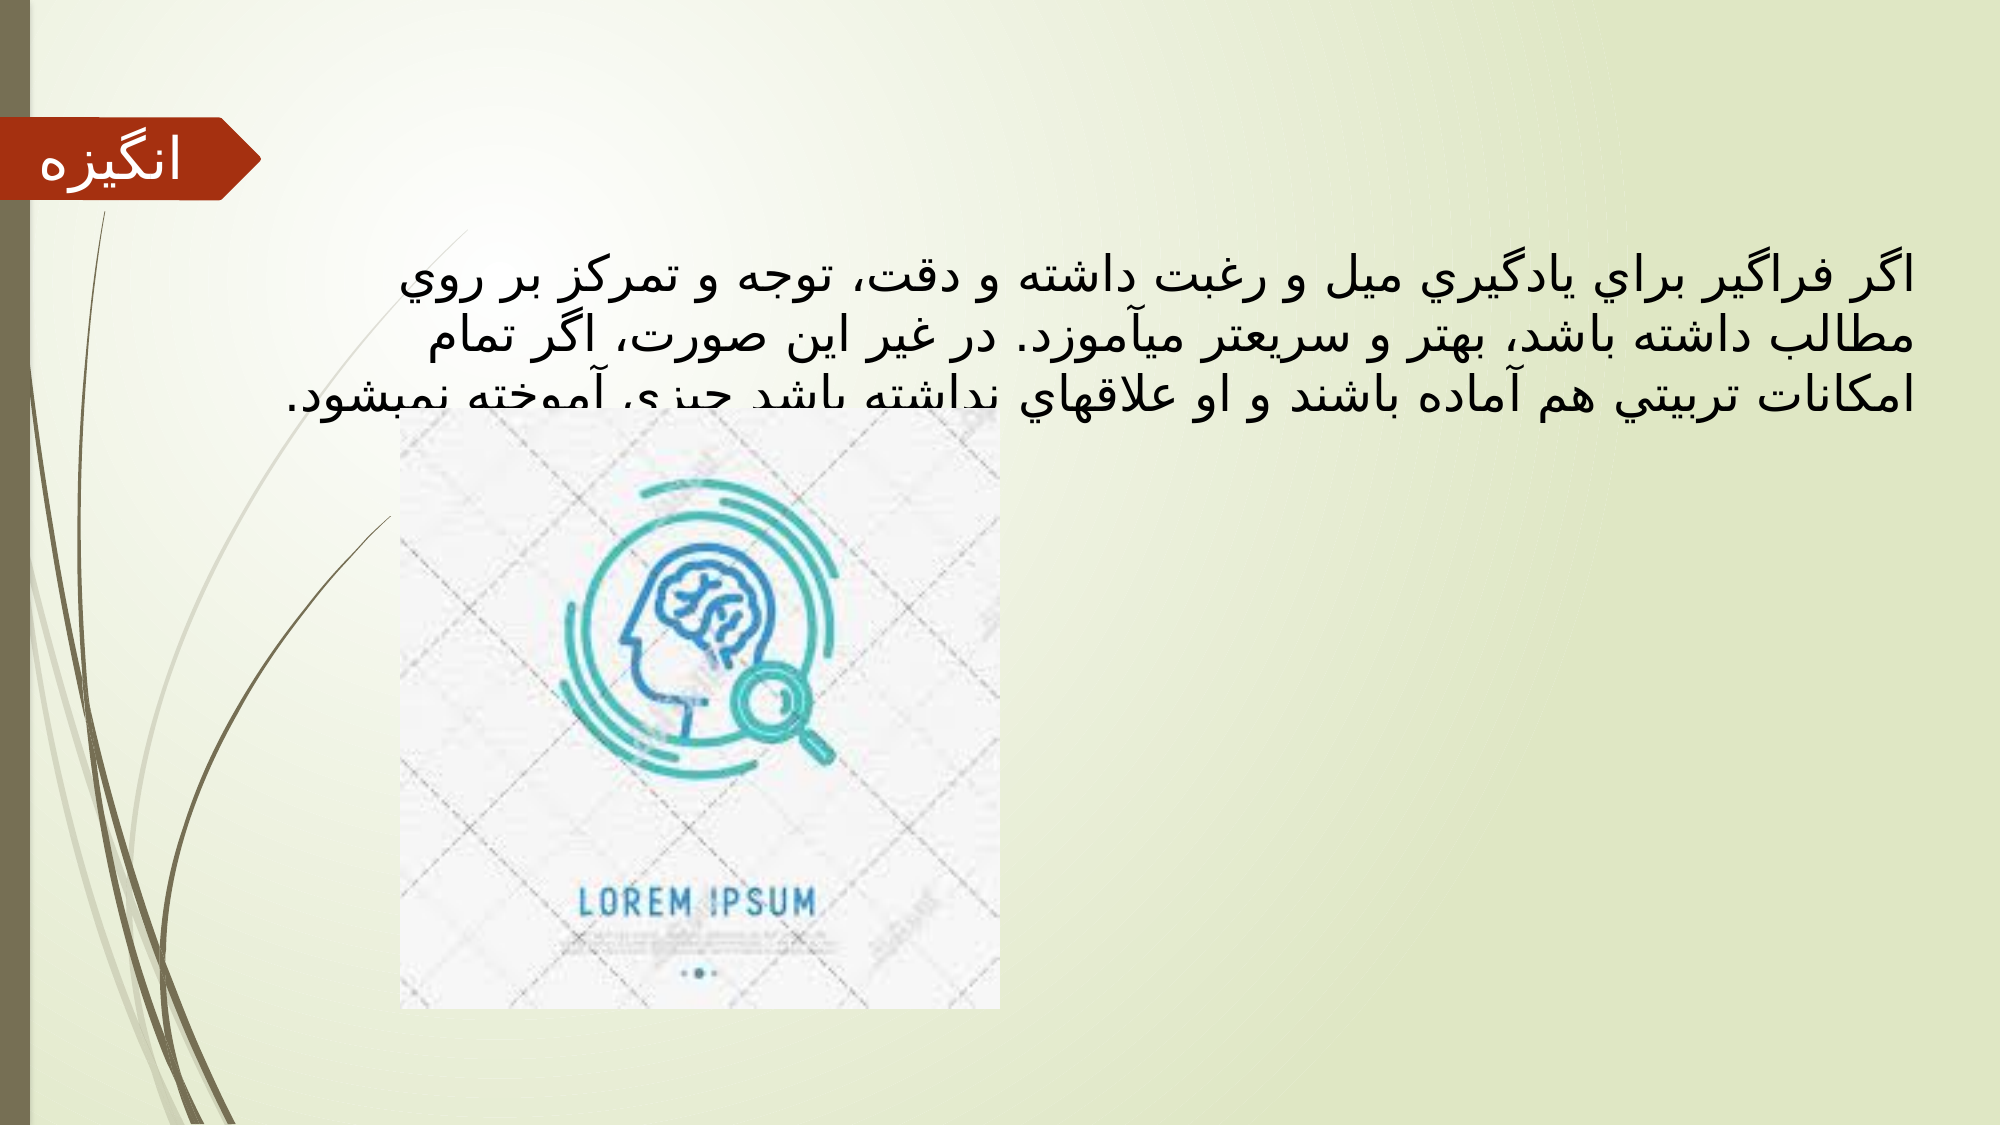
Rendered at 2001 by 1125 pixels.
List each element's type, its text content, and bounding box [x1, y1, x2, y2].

picture [400, 408, 1001, 1009]
text_box انگیزه [23, 113, 217, 199]
text_box اگر فراگير براي يادگيري ميل و رغبت داشته و دقت، توجه و تمركز بر روي مطالب داشته باشد، بهتر و سريع‏تر مي‏آموزد. در غير اين صورت، اگر تمام امكانات تربيتي هم آماده باشند و او علاقه‏اي نداشته باشد چيزي آموخته نمي‏شود. [265, 234, 1933, 430]
